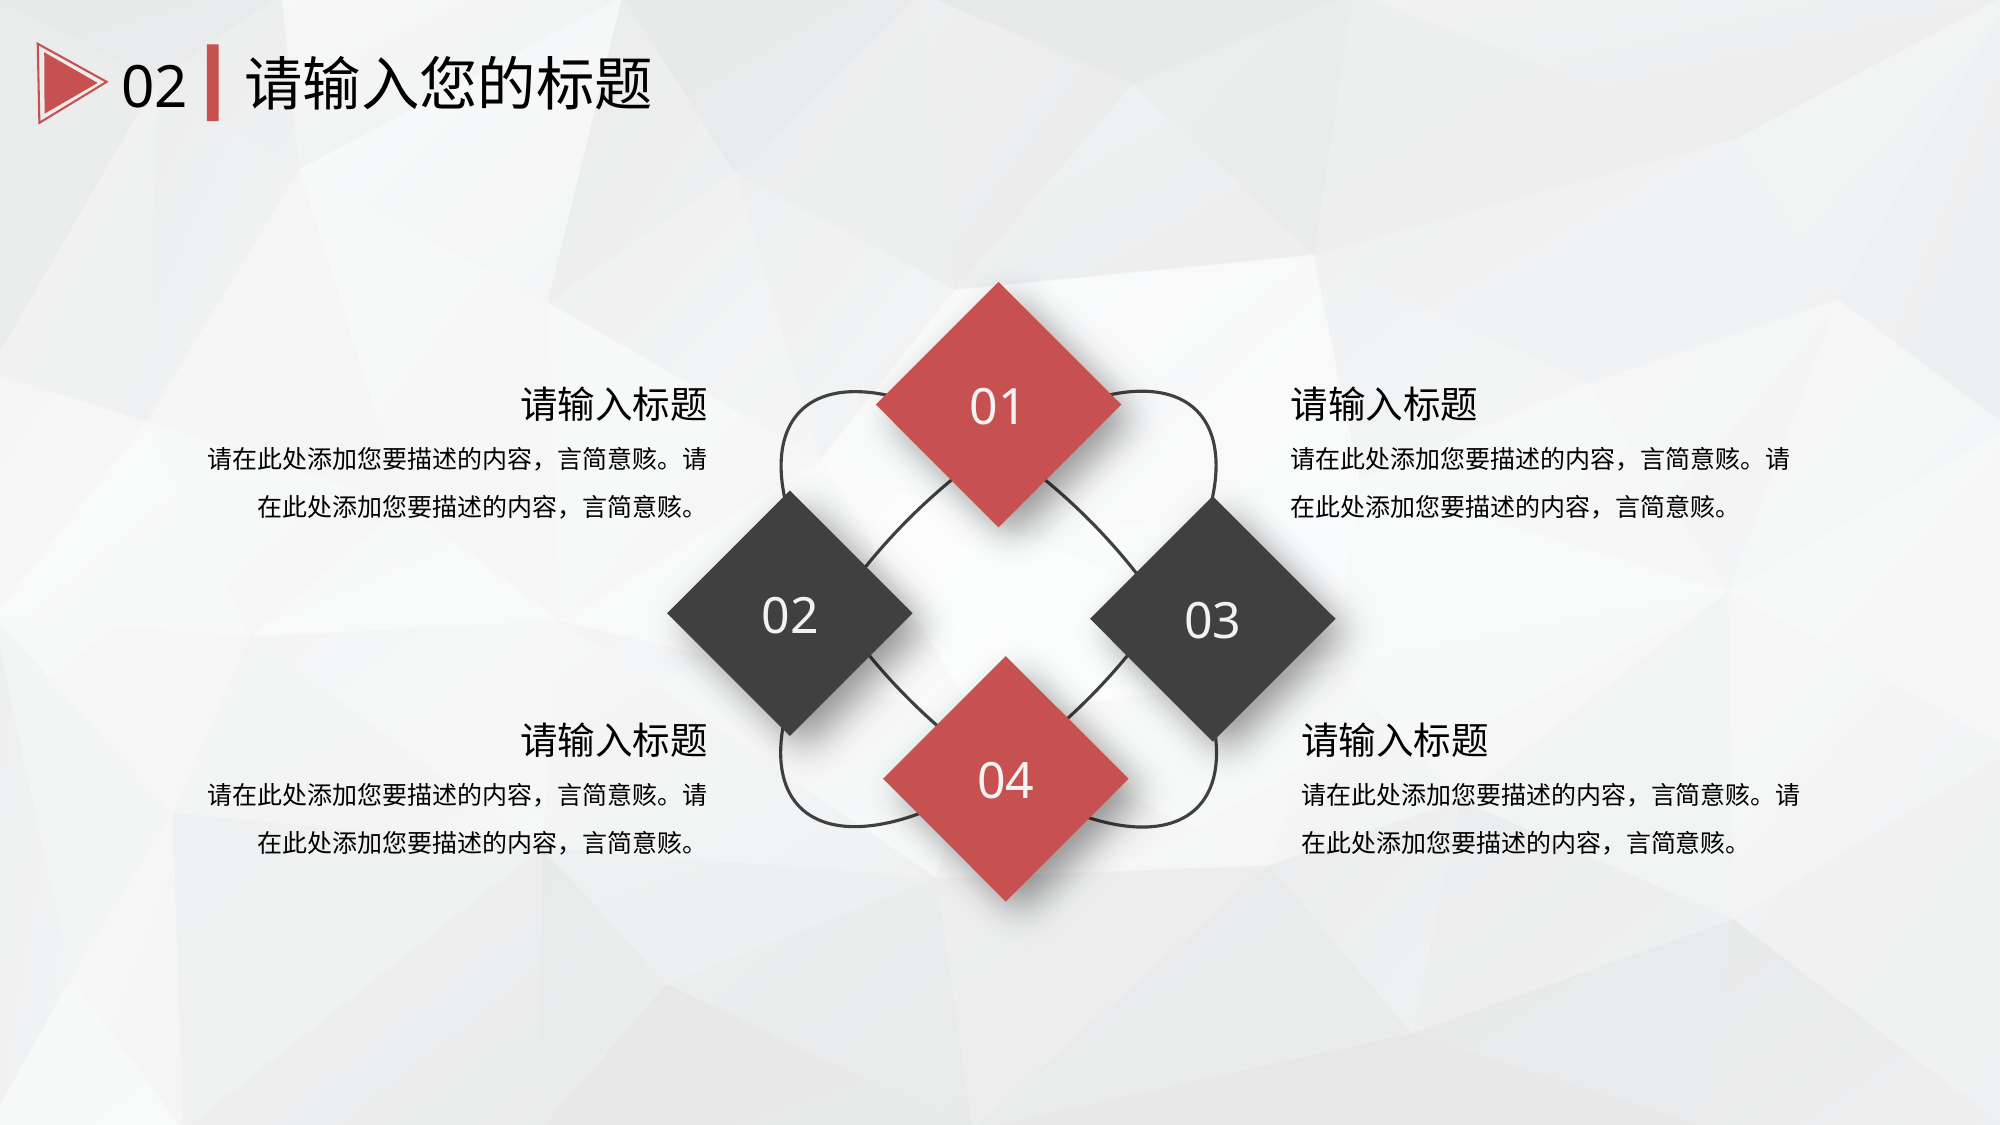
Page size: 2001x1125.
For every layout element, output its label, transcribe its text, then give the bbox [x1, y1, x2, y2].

picture [0, 0, 2000, 1125]
text_box 请输入标题 请在此处添加您要描述的内容，言简意赅。请在此处添加您要描述的内容，言简意赅。 [177, 370, 717, 529]
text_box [717, 328, 1279, 890]
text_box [28, 42, 108, 120]
text_box 04 [994, 890, 1018, 902]
text_box 请输入标题 请在此处添加您要描述的内容，言简意赅。请在此处添加您要描述的内容，言简意赅。 [1279, 370, 1828, 530]
text_box 01 [952, 281, 1045, 328]
text_box 02 [667, 563, 717, 664]
text_box 02 [106, 41, 219, 127]
text_box 03 [1279, 562, 1336, 676]
text_box 请输入标题 请在此处添加您要描述的内容，言简意赅。请在此处添加您要描述的内容，言简意赅。 [1286, 706, 1838, 866]
text_box 请输入您的标题 [229, 39, 1073, 125]
text_box 请输入标题 请在此处添加您要描述的内容，言简意赅。请在此处添加您要描述的内容，言简意赅。 [177, 706, 717, 865]
